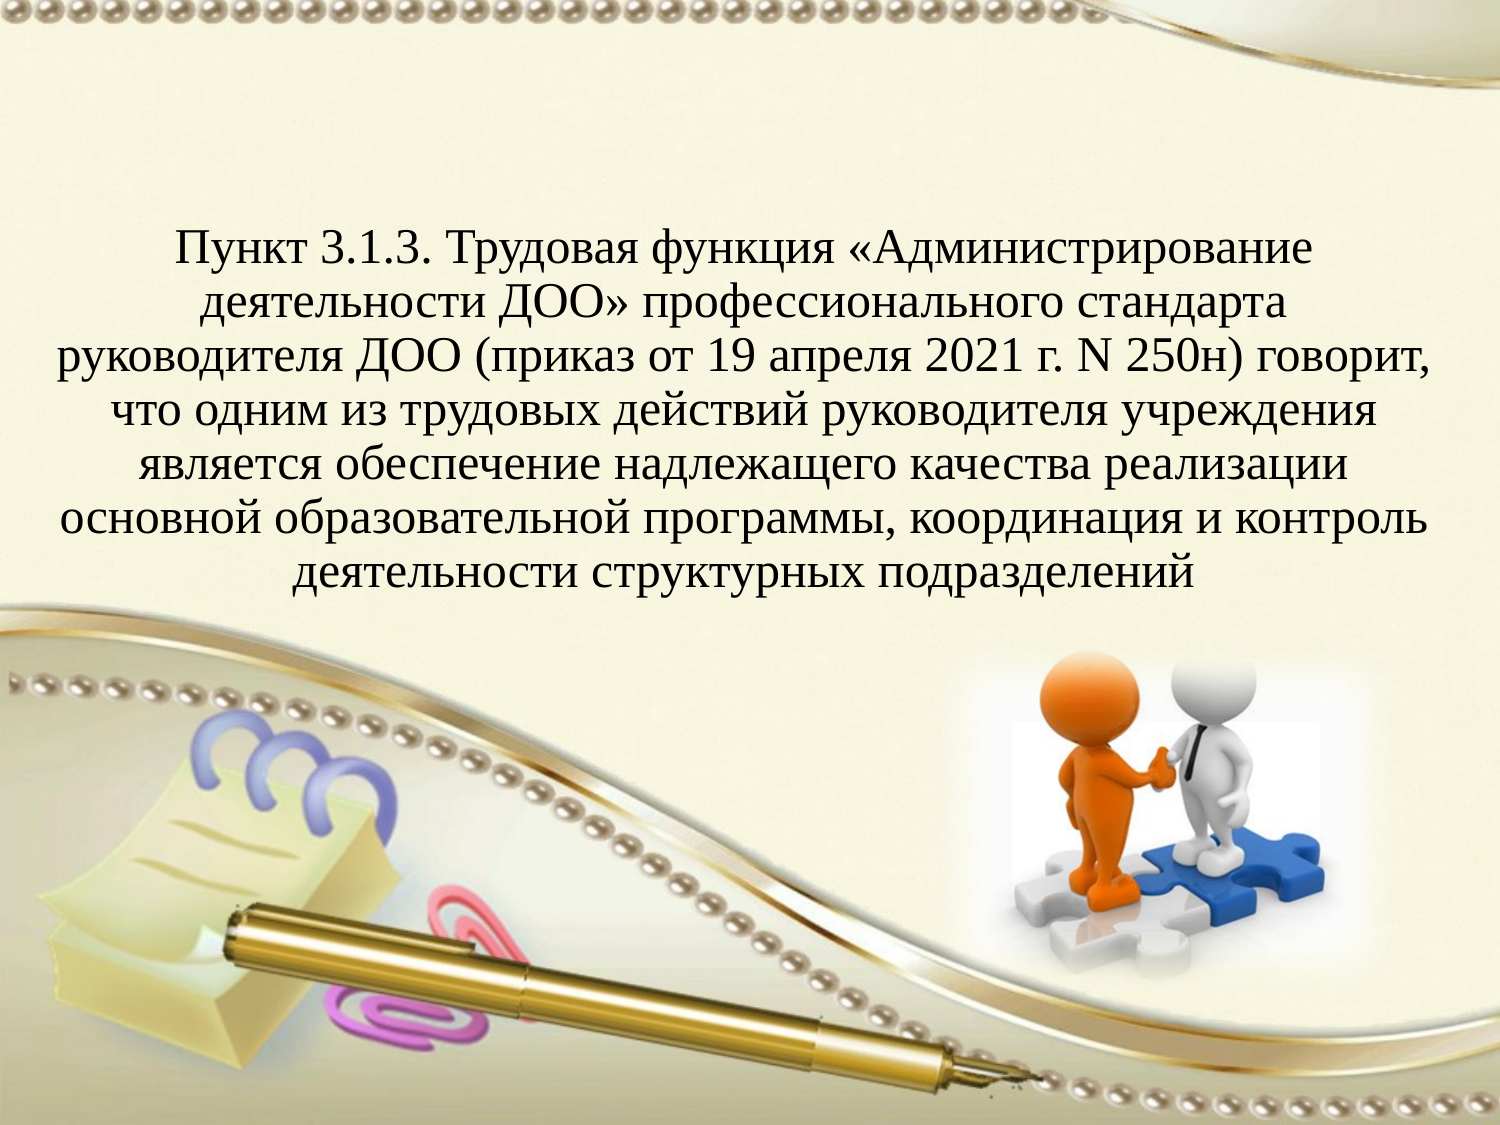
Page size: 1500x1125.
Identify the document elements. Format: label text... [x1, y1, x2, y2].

subtitle Пункт 3.1.3. Трудовая функция «Администрирование деятельности ДОО» профессионального стандарта руководителя ДОО (приказ от 19 апреля 2021 г. N 250н) говорит, что одним из трудовых действий руководителя учреждения является обеспечение надлежащего качества реализации основной образовательной программы, координация и контроль деятельности структурных подразделений [37, 212, 1451, 673]
picture [0, 0, 1500, 1125]
